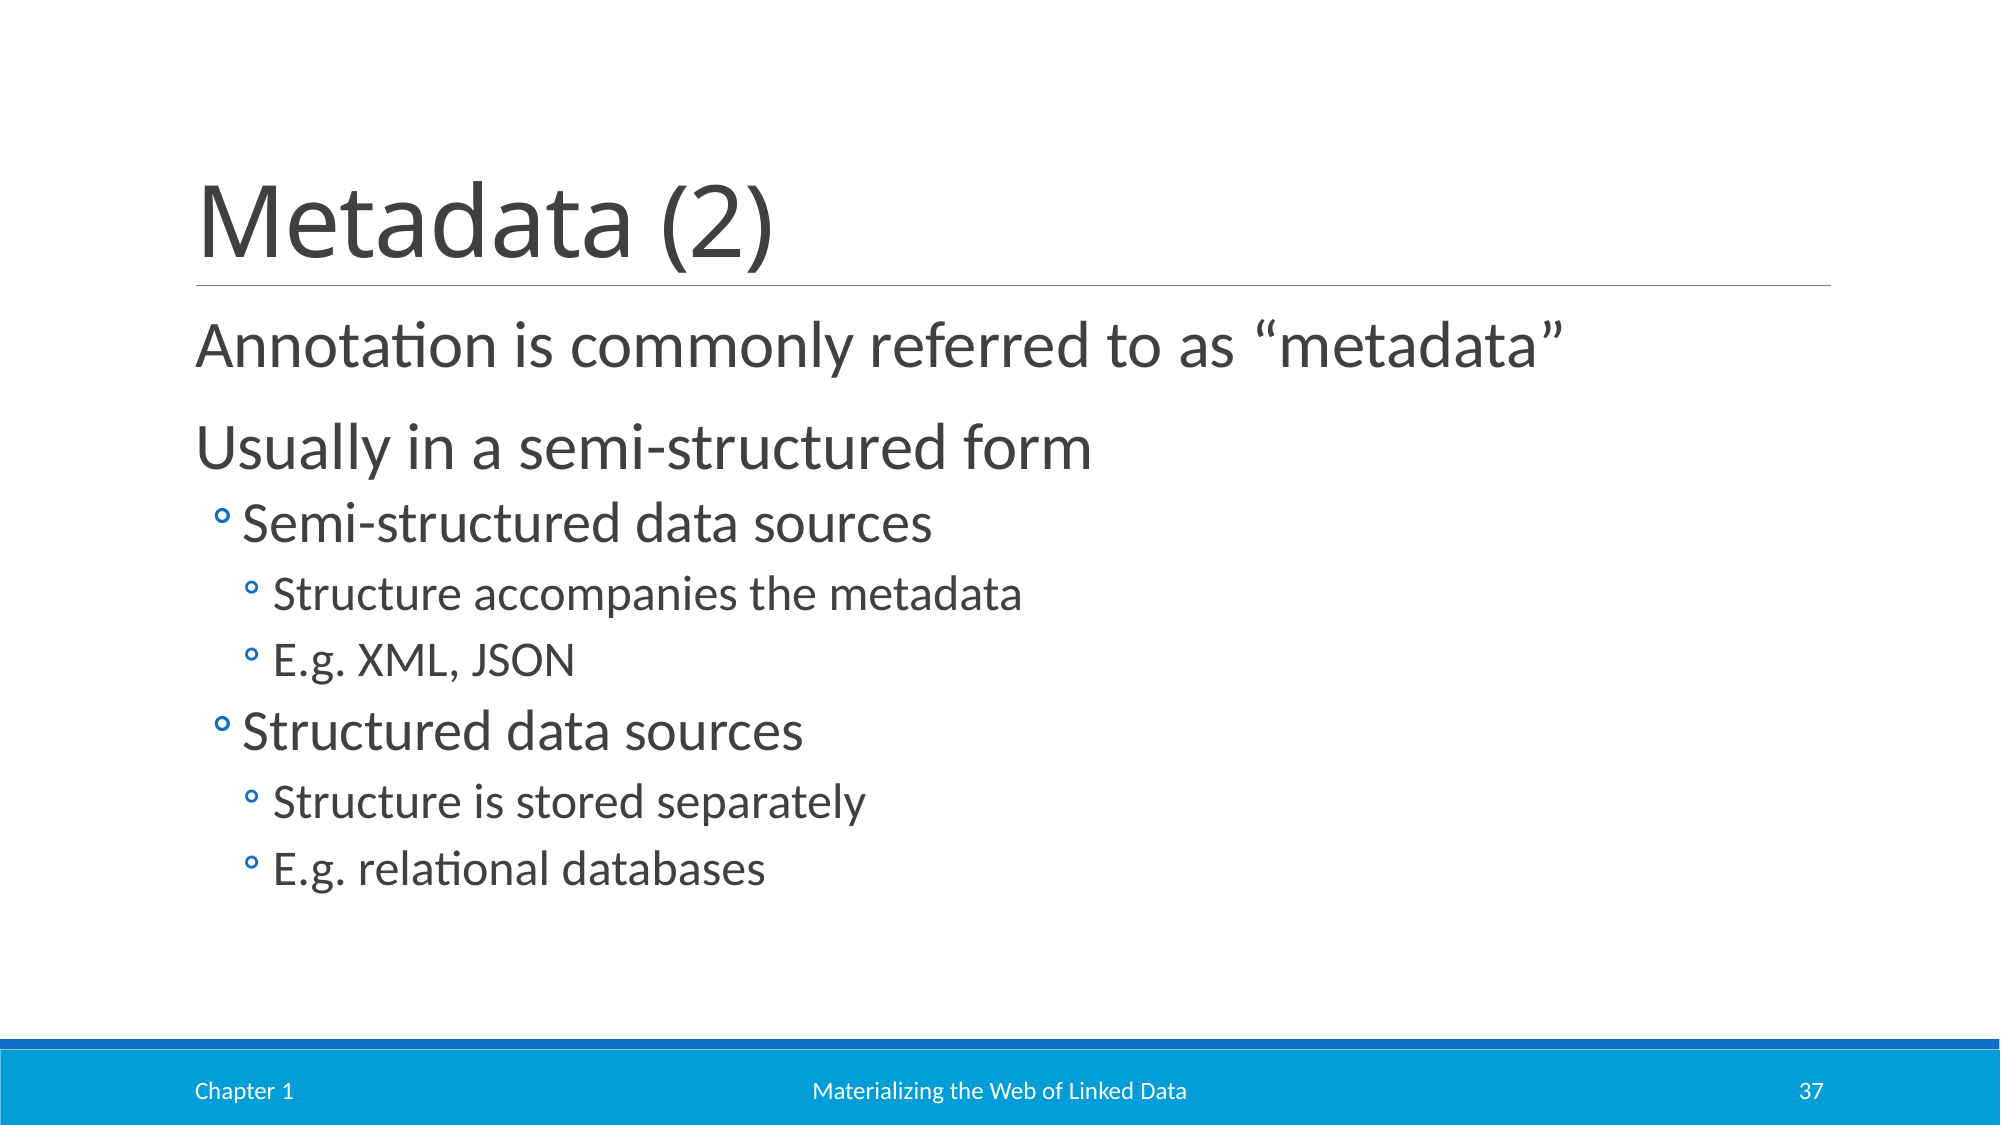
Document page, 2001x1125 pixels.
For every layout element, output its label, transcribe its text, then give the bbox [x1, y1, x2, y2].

slide_number Chapter 1 [180, 1059, 586, 1120]
footer Materializing the Web of Linked Data [604, 1059, 1396, 1120]
title Metadata (2) [180, 47, 1830, 285]
list Annotation is commonly referred to as “metadata” Usually in a semi-structured form Semi-structured data sources Structure accompanies the metadata E.g. XML, JSON Structured data sources Structure is stored separately E.g. relational databases [180, 302, 1830, 963]
slide_number 37 [1624, 1059, 1840, 1120]
